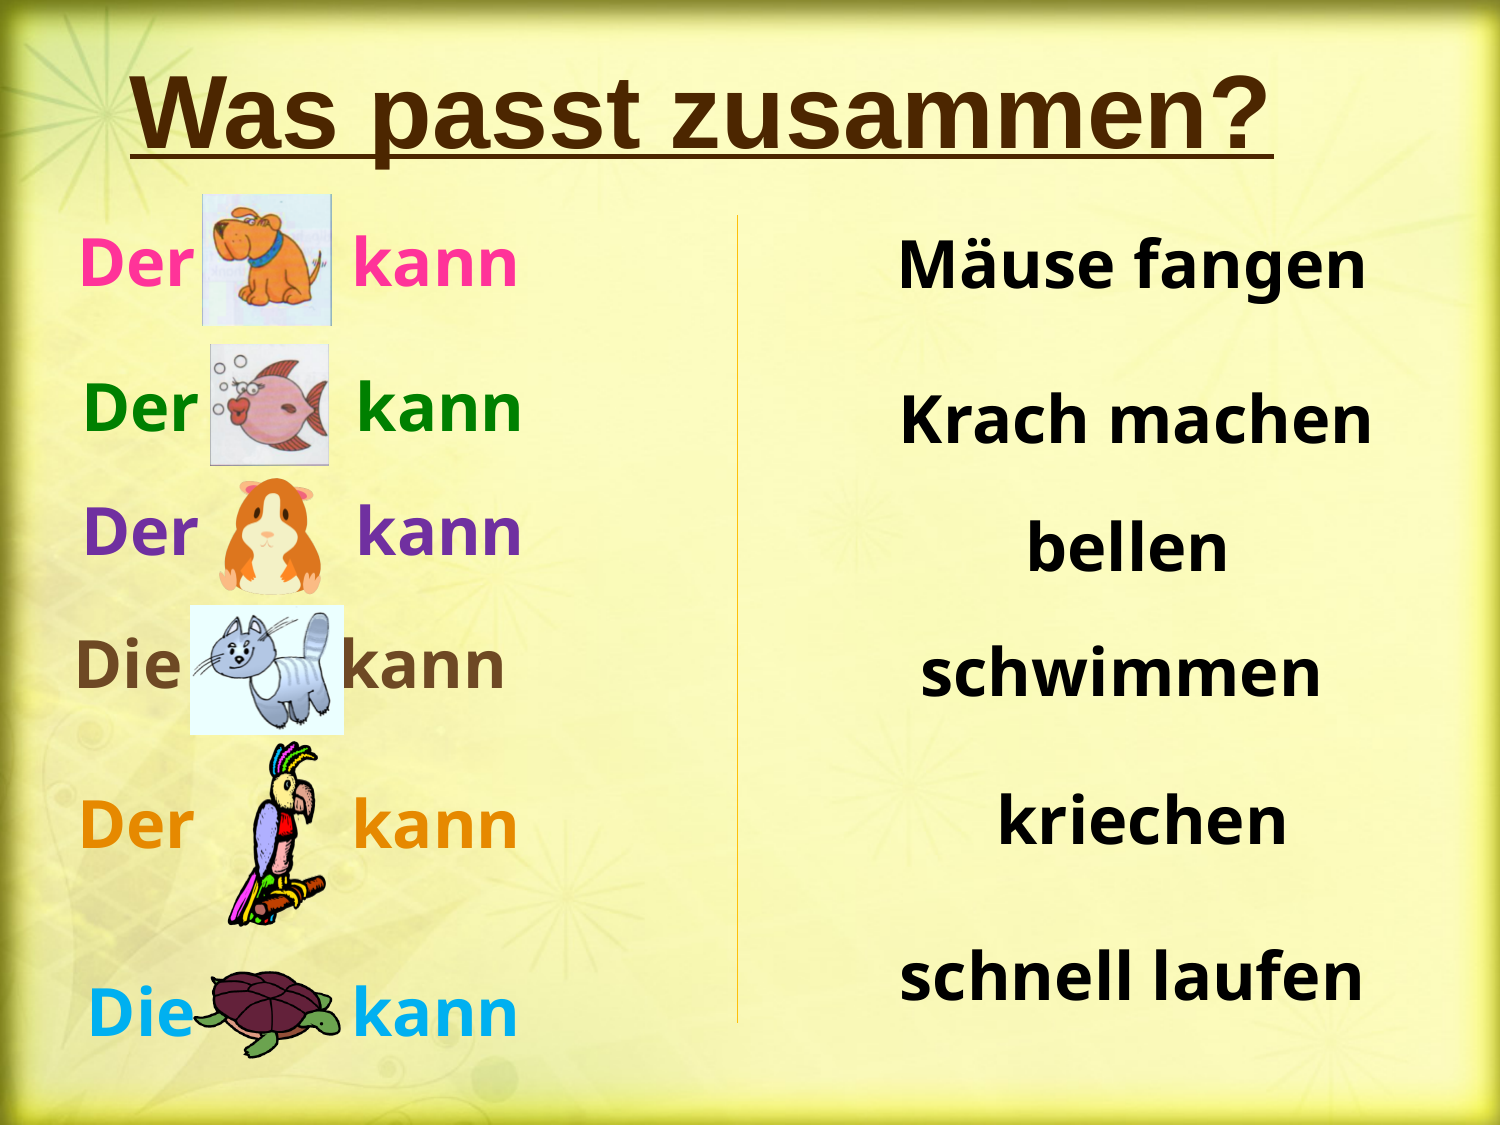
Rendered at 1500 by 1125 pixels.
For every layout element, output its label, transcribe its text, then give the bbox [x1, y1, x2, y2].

text_box schnell laufen [885, 926, 1381, 1022]
picture [0, 0, 1500, 1125]
text_box bellen [1010, 497, 1263, 592]
text_box Die kann [58, 614, 185, 710]
text_box Der kann [62, 212, 196, 308]
text_box Mäuse fangen [881, 214, 1384, 310]
text_box Der kann [62, 774, 219, 870]
text_box Der kann [336, 212, 571, 308]
text_box kriechen [981, 770, 1304, 866]
text_box Der kann [333, 356, 575, 452]
text_box Krach machen [884, 369, 1390, 465]
text_box Was passt zusammen? [114, 36, 1500, 177]
text_box Der kann [66, 356, 205, 452]
text_box Der kann [66, 481, 214, 577]
text_box schwimmen [905, 622, 1339, 717]
text_box Der kann [323, 481, 575, 577]
text_box Der kann [330, 774, 571, 870]
text_box Die kann [72, 962, 571, 1058]
text_box Die kann [347, 614, 557, 710]
